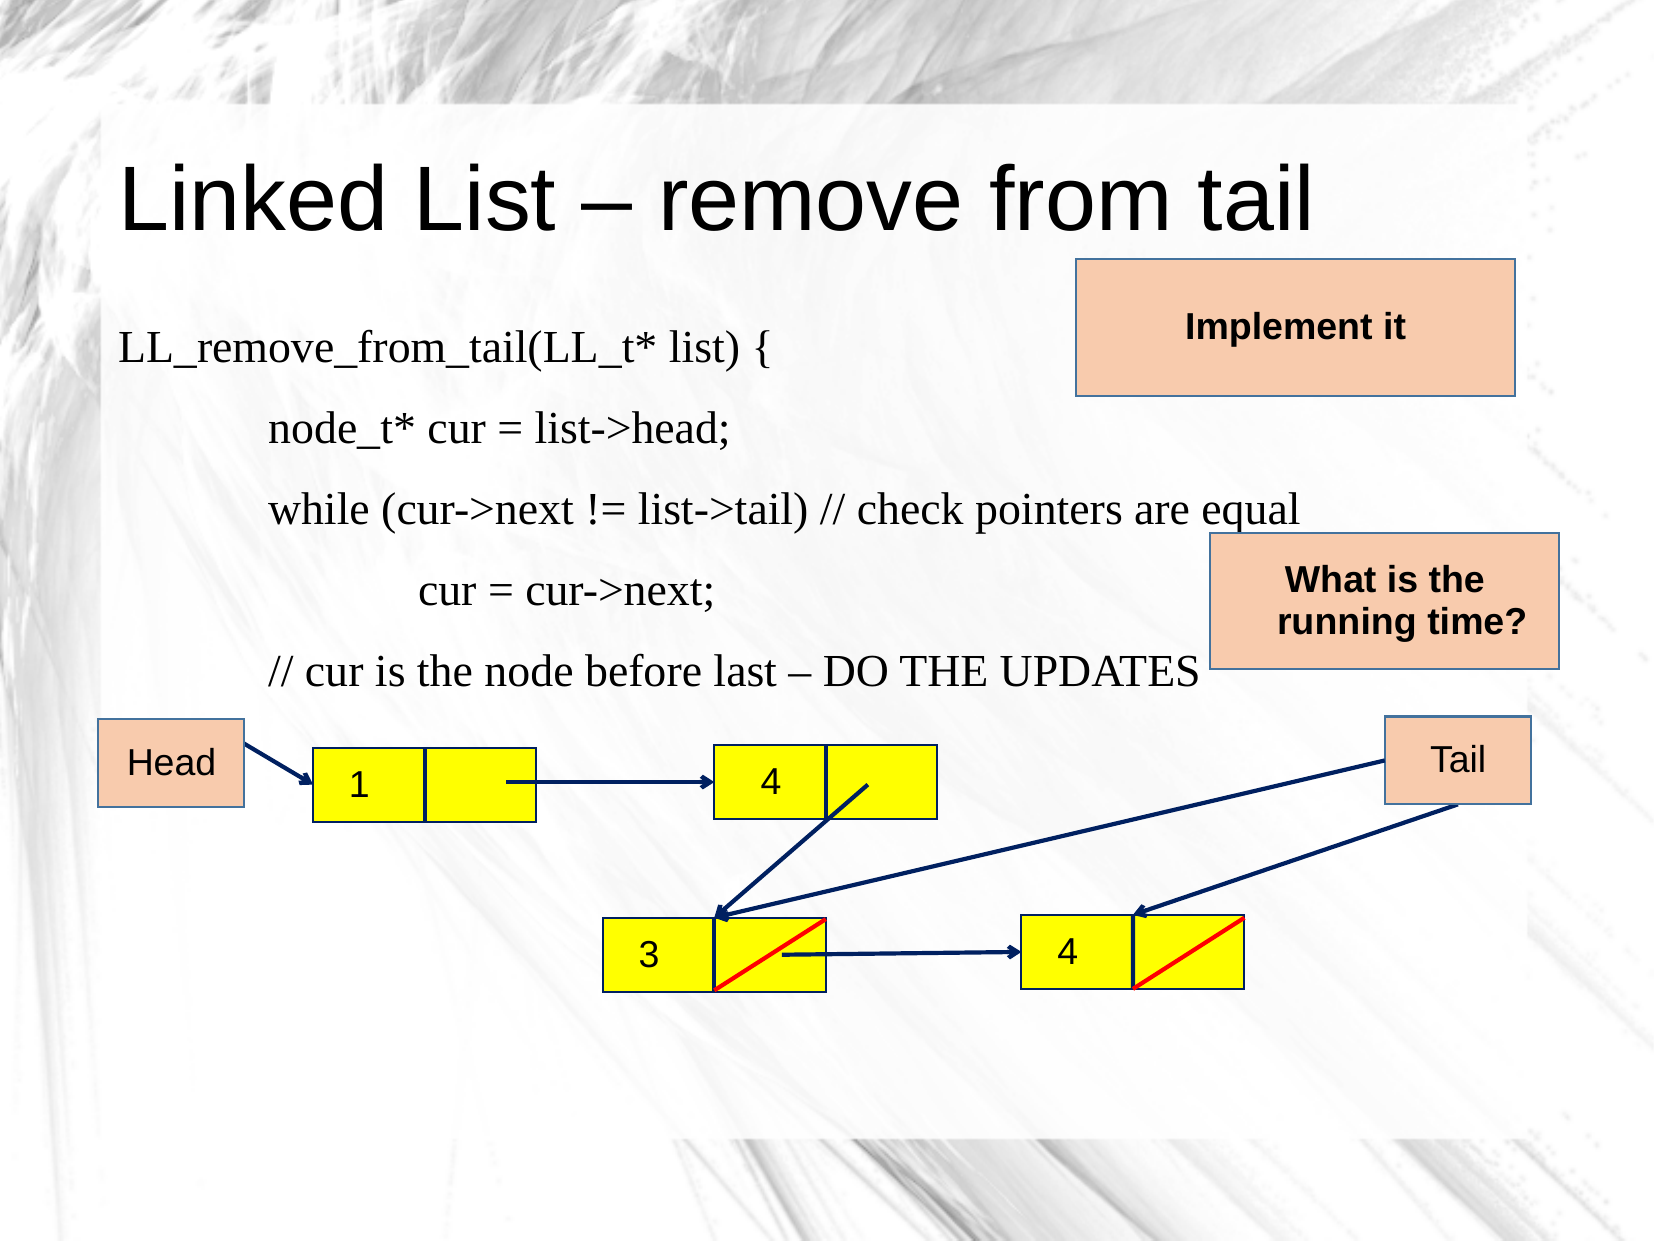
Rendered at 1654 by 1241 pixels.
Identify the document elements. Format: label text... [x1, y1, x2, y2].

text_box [602, 917, 826, 992]
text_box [1132, 918, 1245, 989]
text_box Implement it [1076, 259, 1515, 396]
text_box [1385, 804, 1458, 915]
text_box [714, 760, 1385, 918]
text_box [313, 747, 537, 822]
text_box Head [98, 719, 245, 808]
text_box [240, 741, 314, 785]
picture [0, 0, 1654, 1241]
title Linked List – remove from tail [118, 112, 1506, 281]
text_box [714, 919, 826, 991]
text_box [826, 951, 1021, 955]
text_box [1021, 918, 1132, 989]
text_box Tail [1384, 716, 1532, 805]
text_box What is the running time? [1210, 532, 1560, 670]
list LL_remove_from_tail(LL_t* list) { node_t* cur = list->head; while (cur->next != list->tail) // check pointers are equal cur = cur->next; // cur is the node before last – DO THE UPDATES [118, 319, 1571, 1109]
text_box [714, 745, 938, 760]
